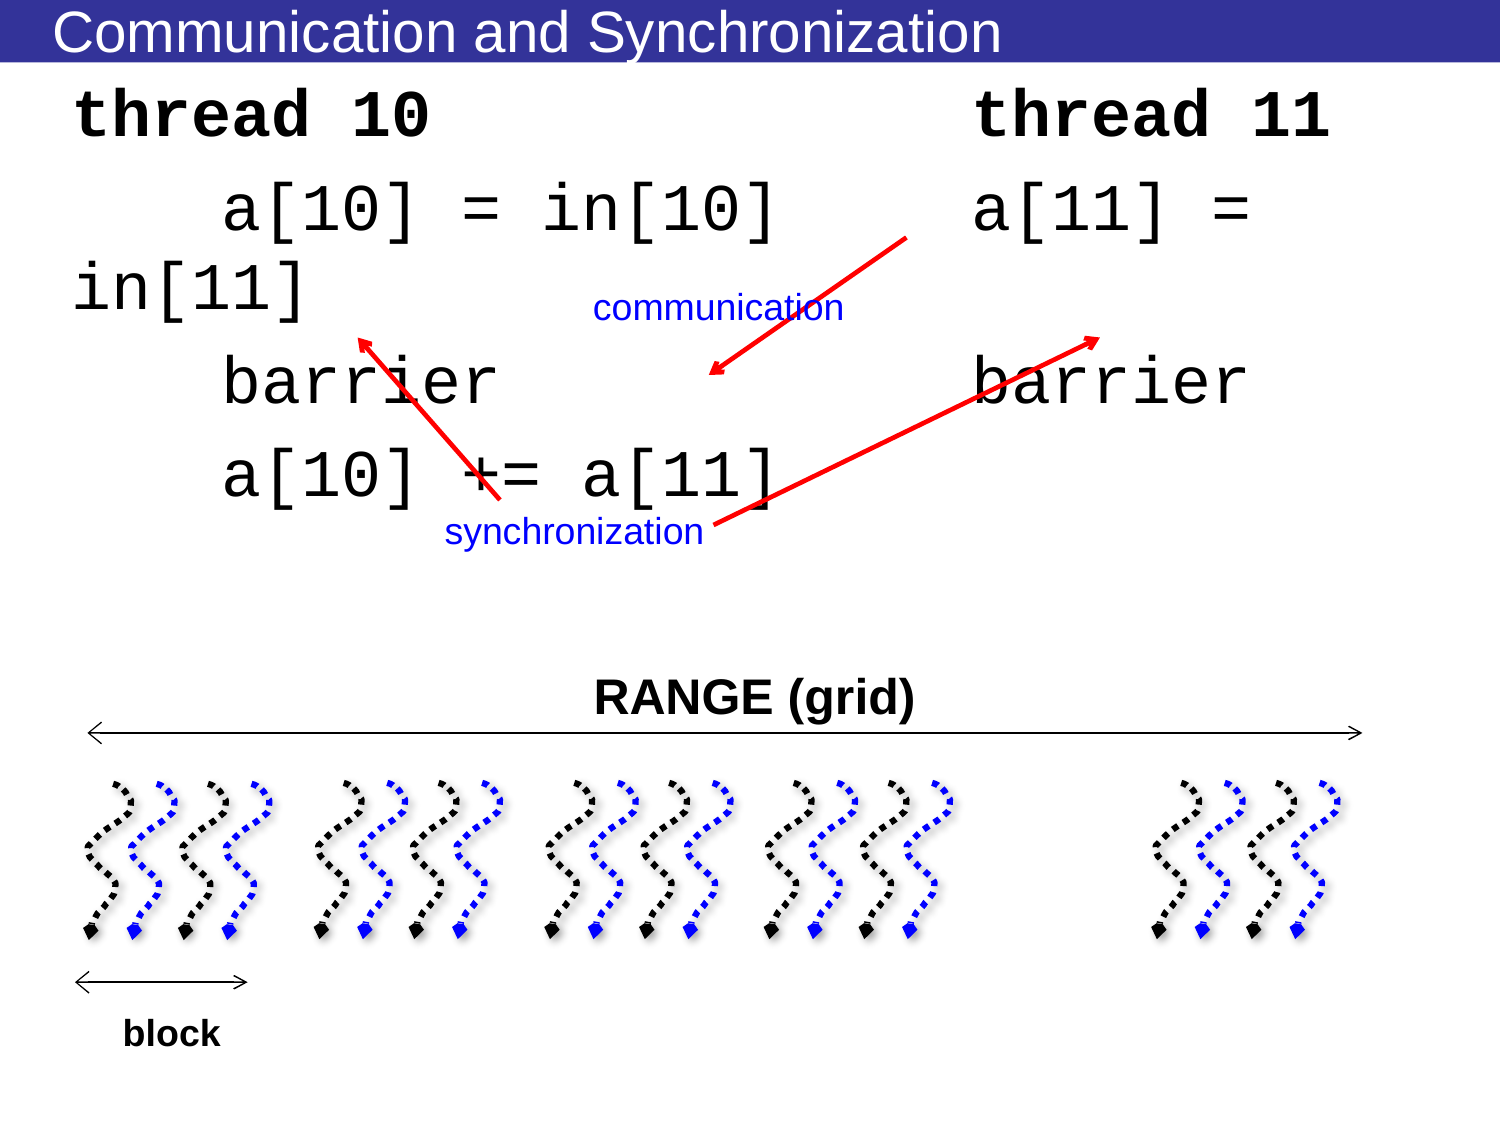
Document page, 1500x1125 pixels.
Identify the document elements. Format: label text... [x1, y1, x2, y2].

text_box thread 10 thread 11 a[10] = in[10] a[11] = in[11] barrier barrier a[10] += a[11] [0, 62, 1500, 1125]
text_box synchronization [429, 499, 720, 560]
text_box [548, 782, 731, 940]
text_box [357, 337, 501, 501]
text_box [713, 337, 1101, 526]
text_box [708, 237, 907, 341]
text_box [767, 782, 951, 940]
title Communication and Synchronization [37, 7, 1426, 51]
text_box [317, 782, 501, 940]
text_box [1155, 782, 1338, 940]
text_box communication [578, 275, 703, 336]
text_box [87, 783, 270, 941]
